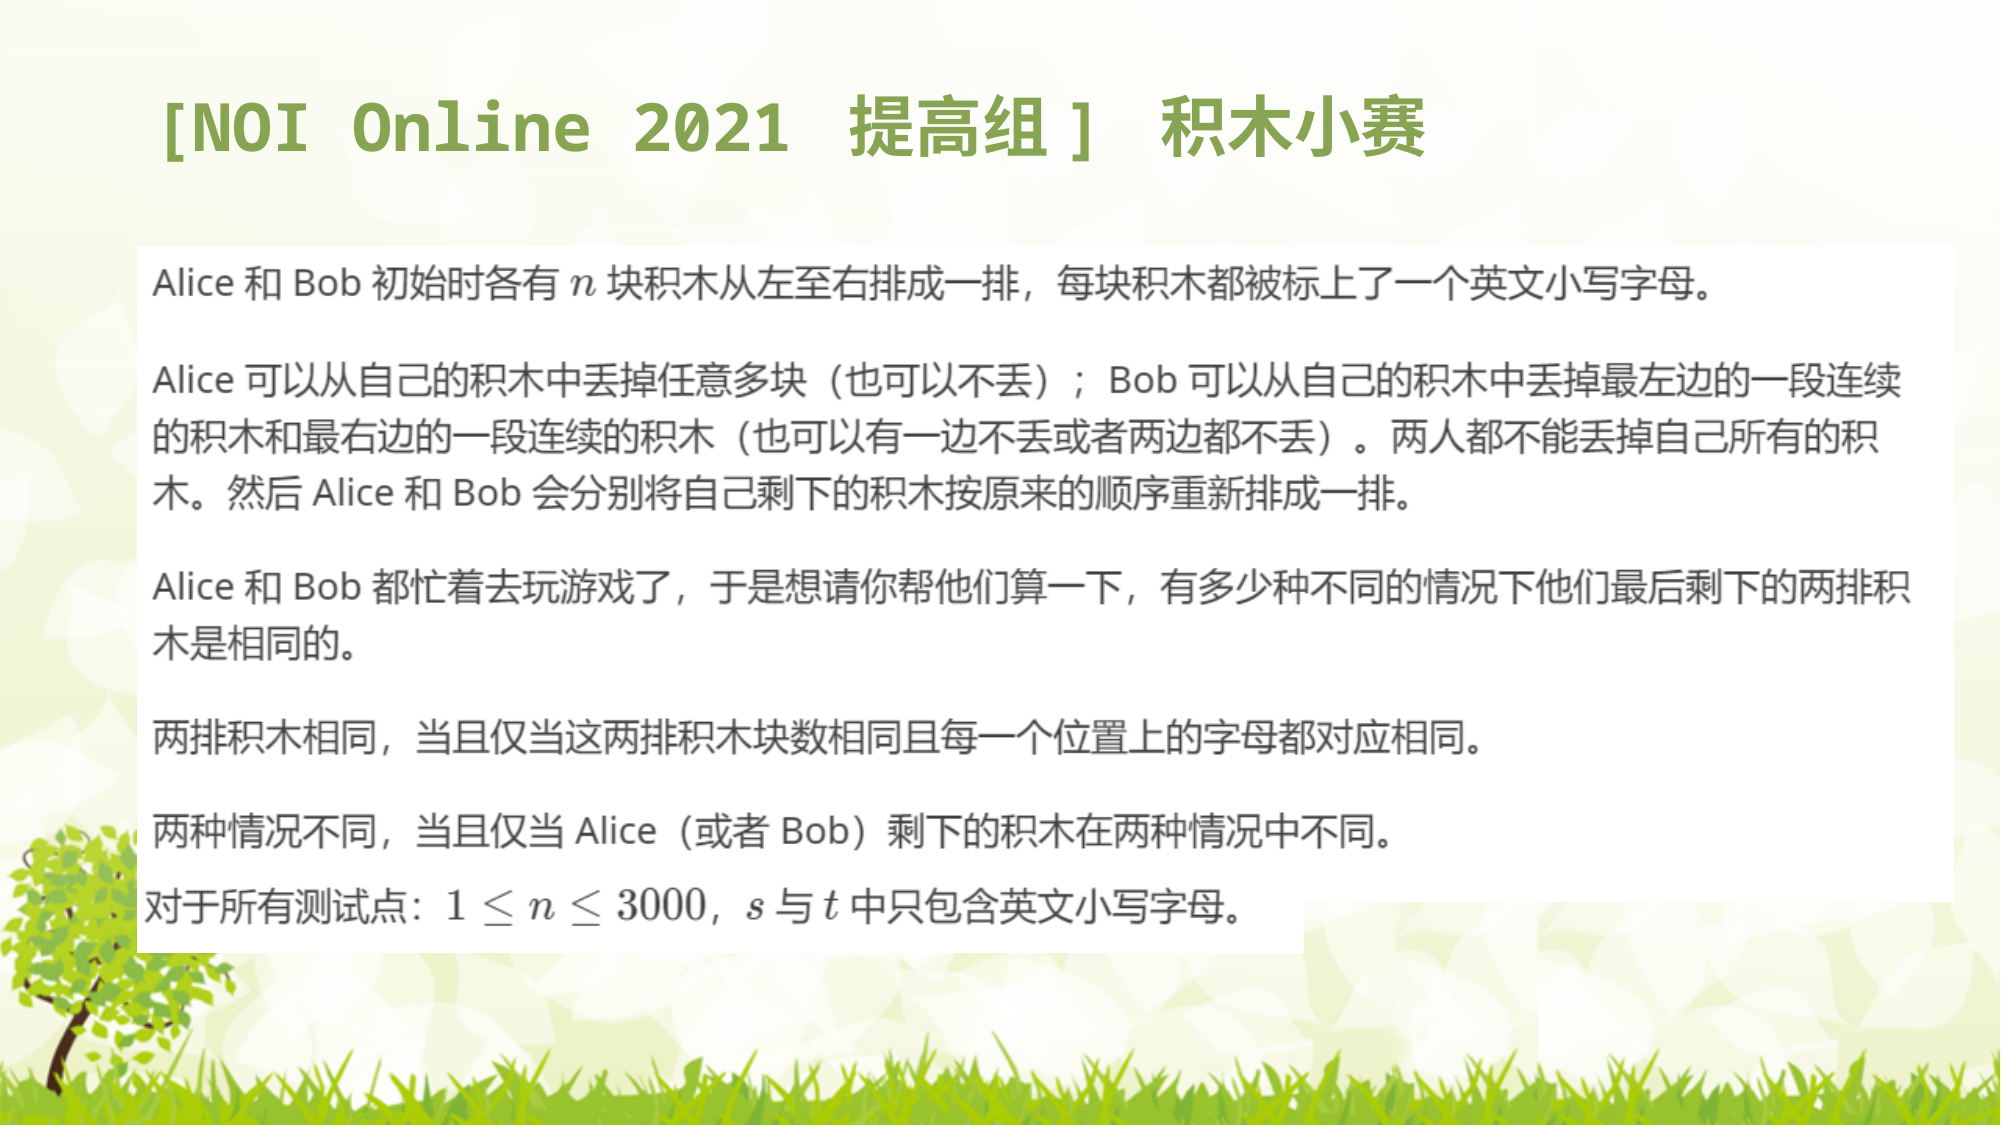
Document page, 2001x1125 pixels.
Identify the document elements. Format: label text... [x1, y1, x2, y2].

picture [0, 0, 2001, 1125]
title [NOI Online 2021 提高组] 积木小赛 [137, 59, 1863, 200]
